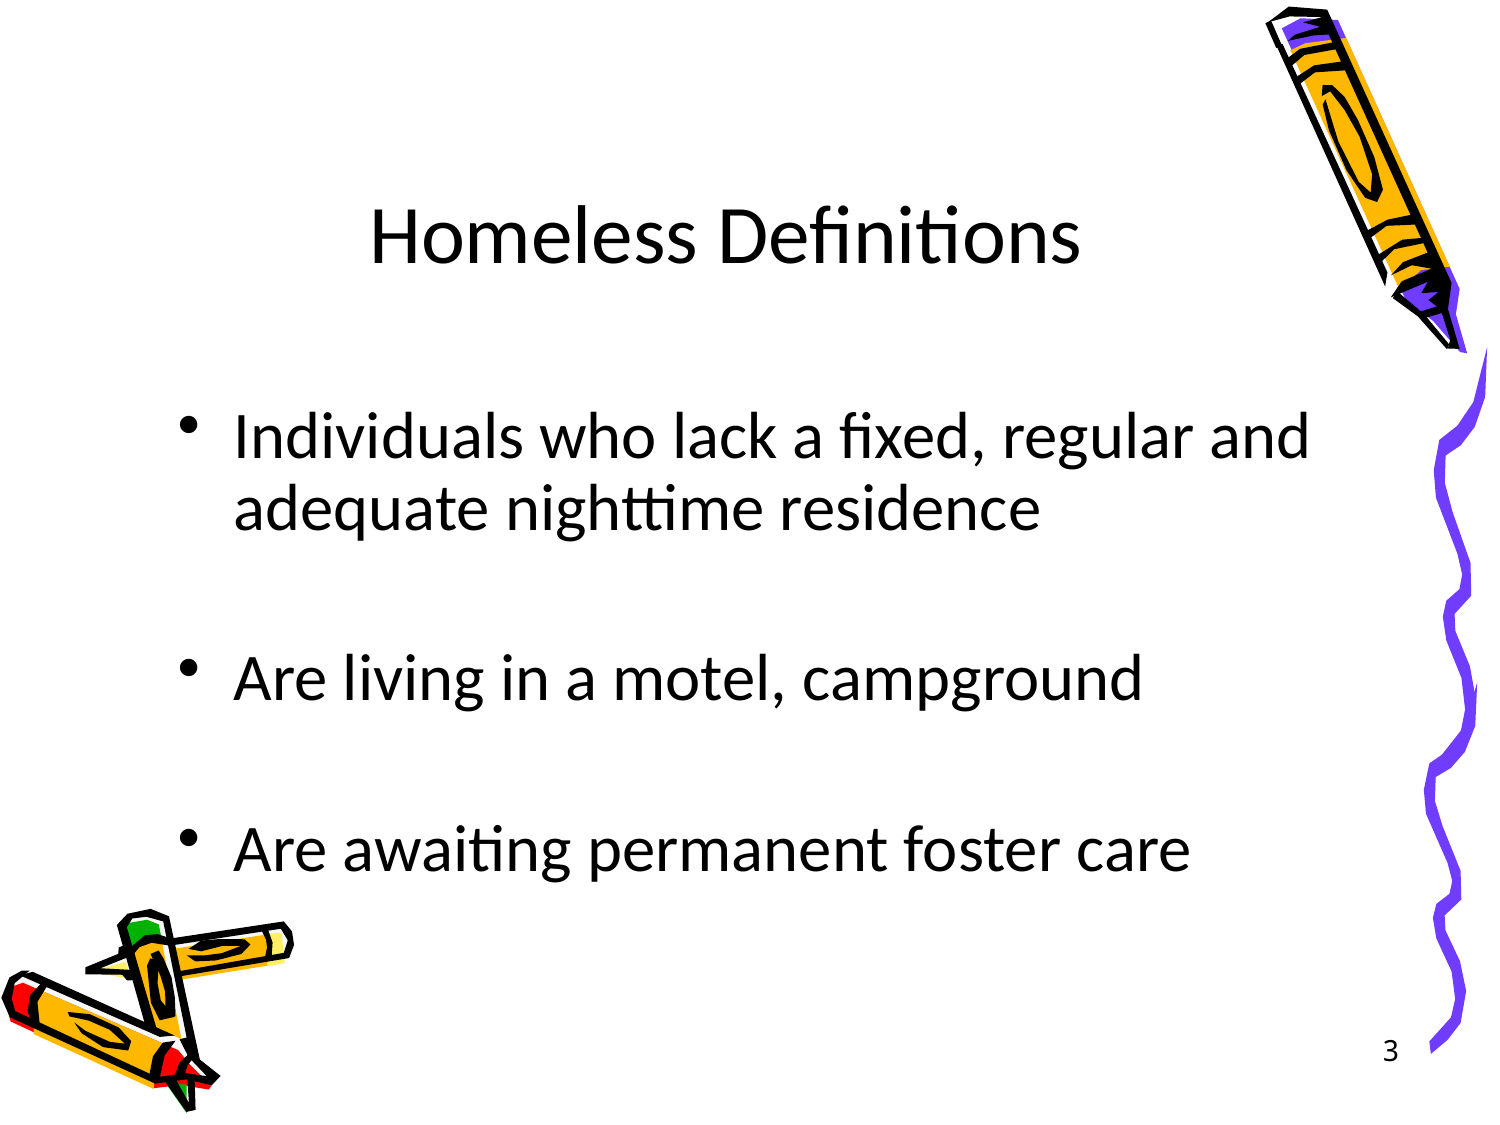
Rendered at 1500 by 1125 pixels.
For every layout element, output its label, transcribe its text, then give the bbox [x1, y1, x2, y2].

title Homeless Definitions [162, 24, 1290, 288]
list Individuals who lack a fixed, regular and adequate nighttime residence Are living in a motel, campground Are awaiting permanent foster care [162, 299, 1426, 901]
slide_number 3 [1101, 1024, 1415, 1101]
